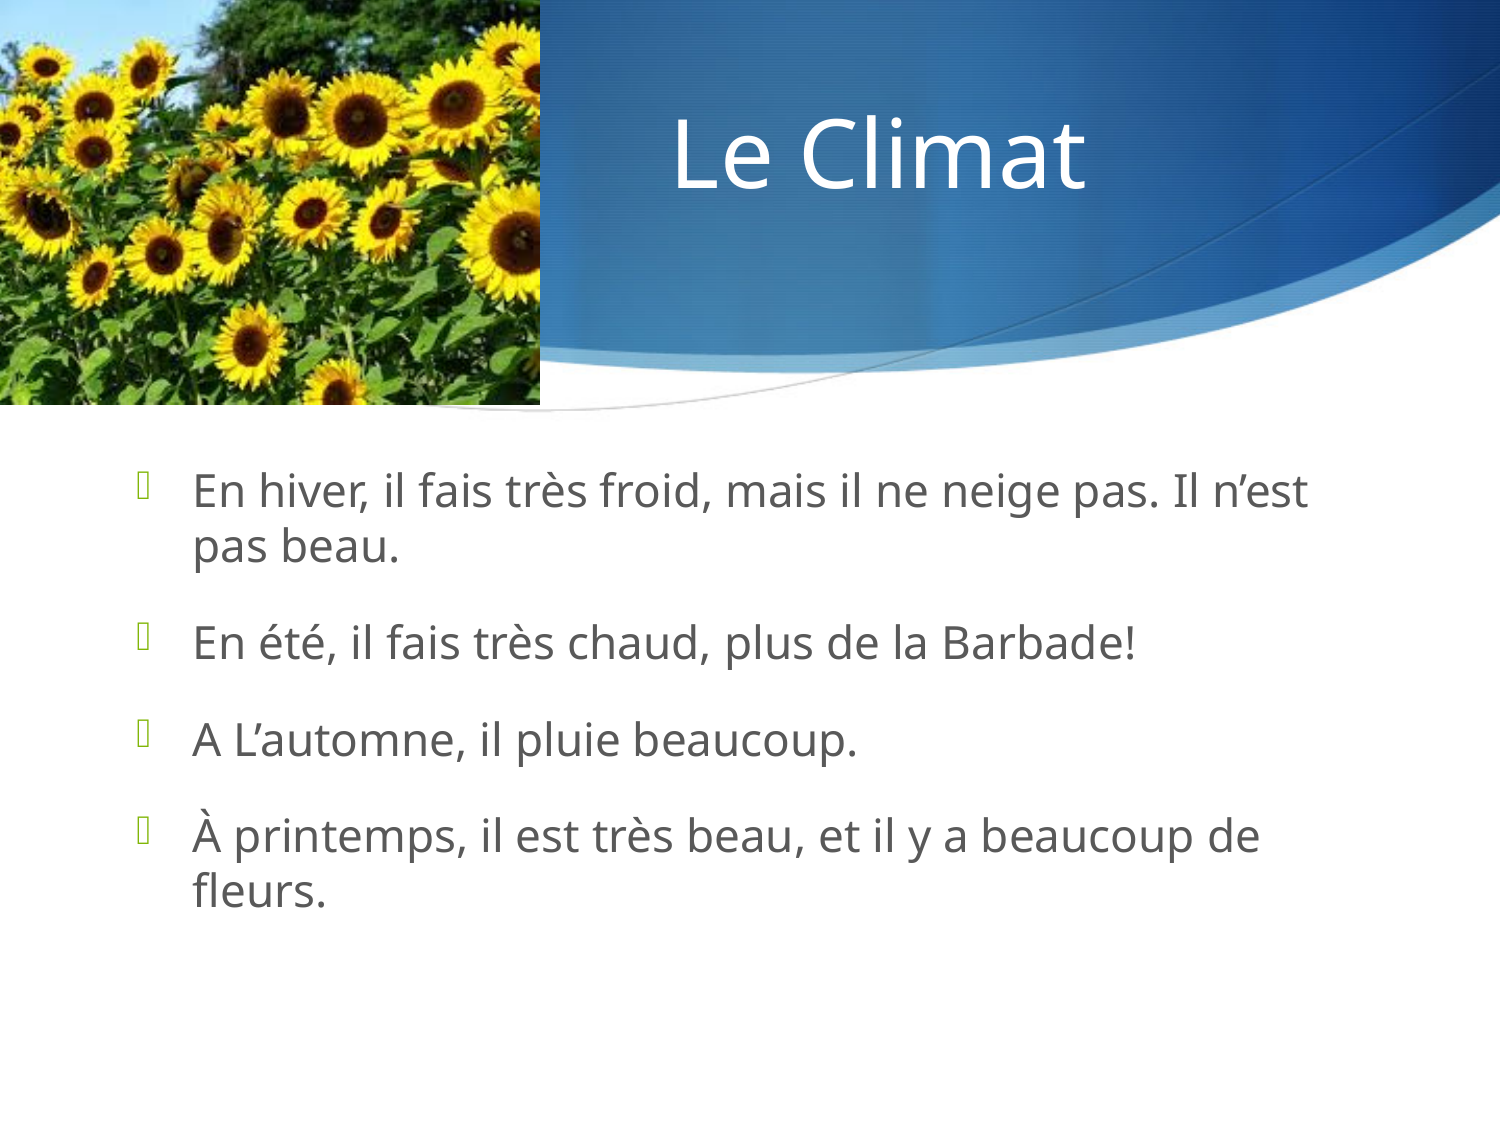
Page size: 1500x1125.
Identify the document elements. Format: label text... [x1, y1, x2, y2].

list En hiver, il fais très froid, mais il ne neige pas. Il n’est pas beau. En été, il fais très chaud, plus de la Barbade! A L’automne, il pluie beaucoup. À printemps, il est très beau, et il y a beaucoup de fleurs. [121, 454, 1379, 991]
title Le Climat [543, 56, 1500, 245]
picture [0, 0, 1500, 1125]
